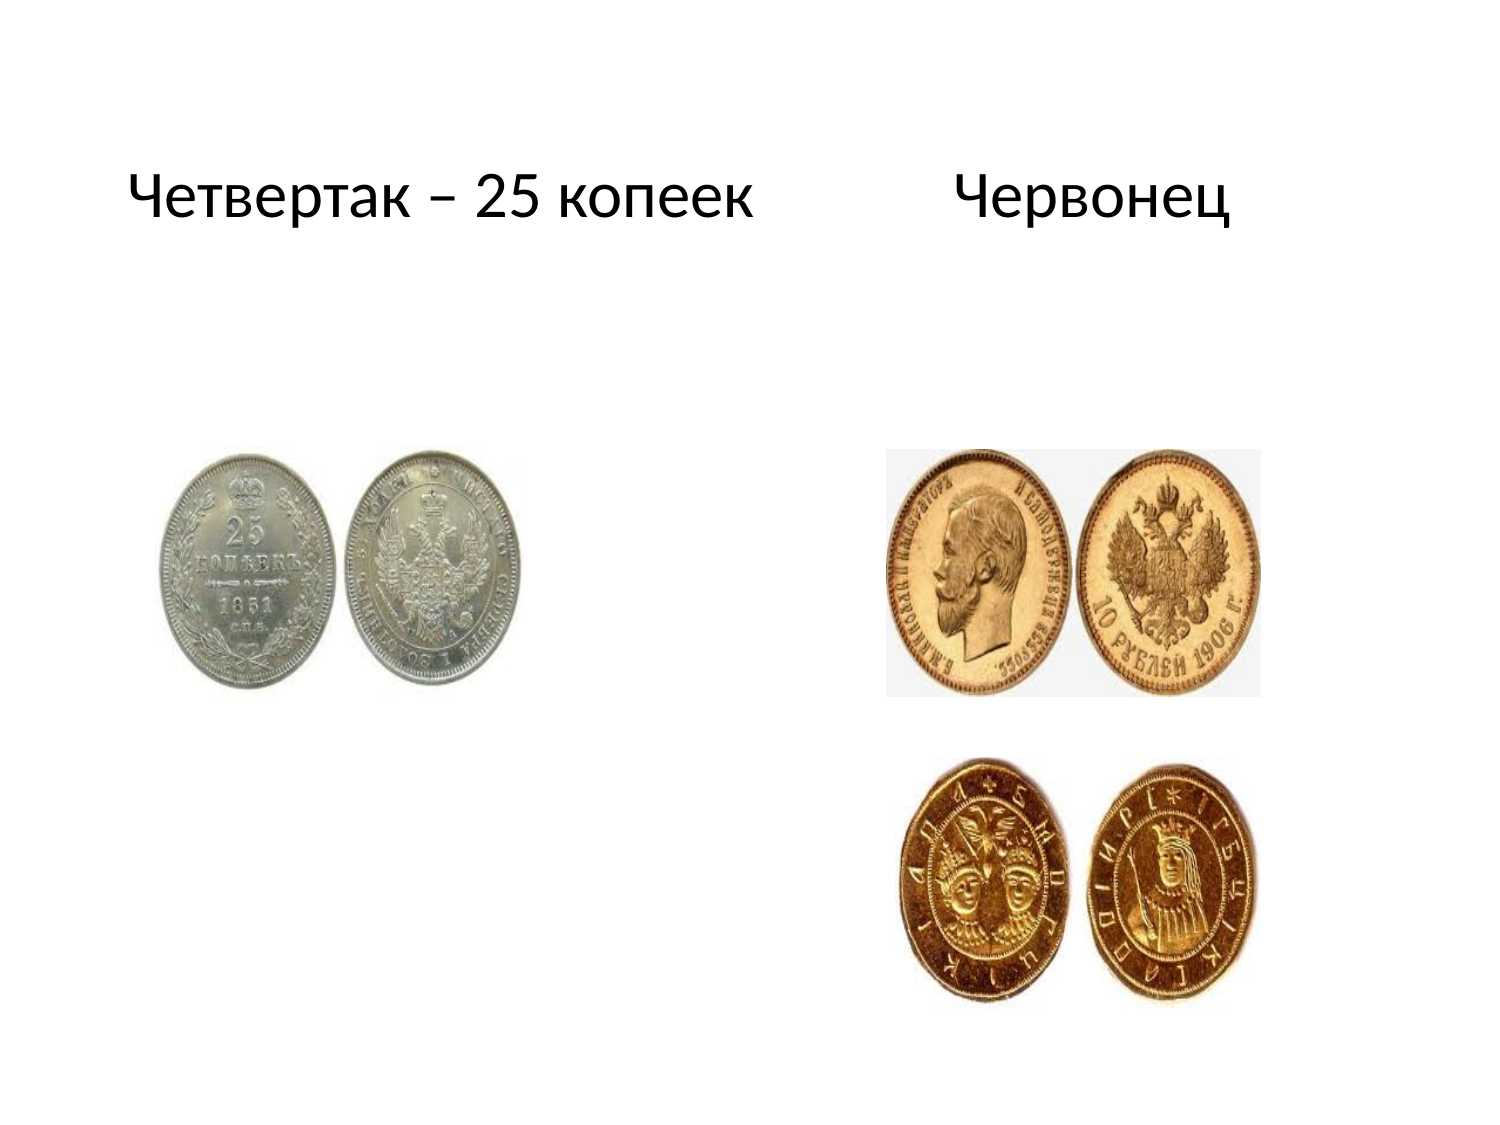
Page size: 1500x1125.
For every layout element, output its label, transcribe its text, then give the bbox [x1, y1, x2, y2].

picture [886, 449, 1261, 697]
text_box Червонец [938, 143, 1246, 239]
picture [154, 446, 525, 697]
text_box Четвертак – 25 копеек [112, 143, 771, 239]
picture [894, 757, 1261, 1010]
